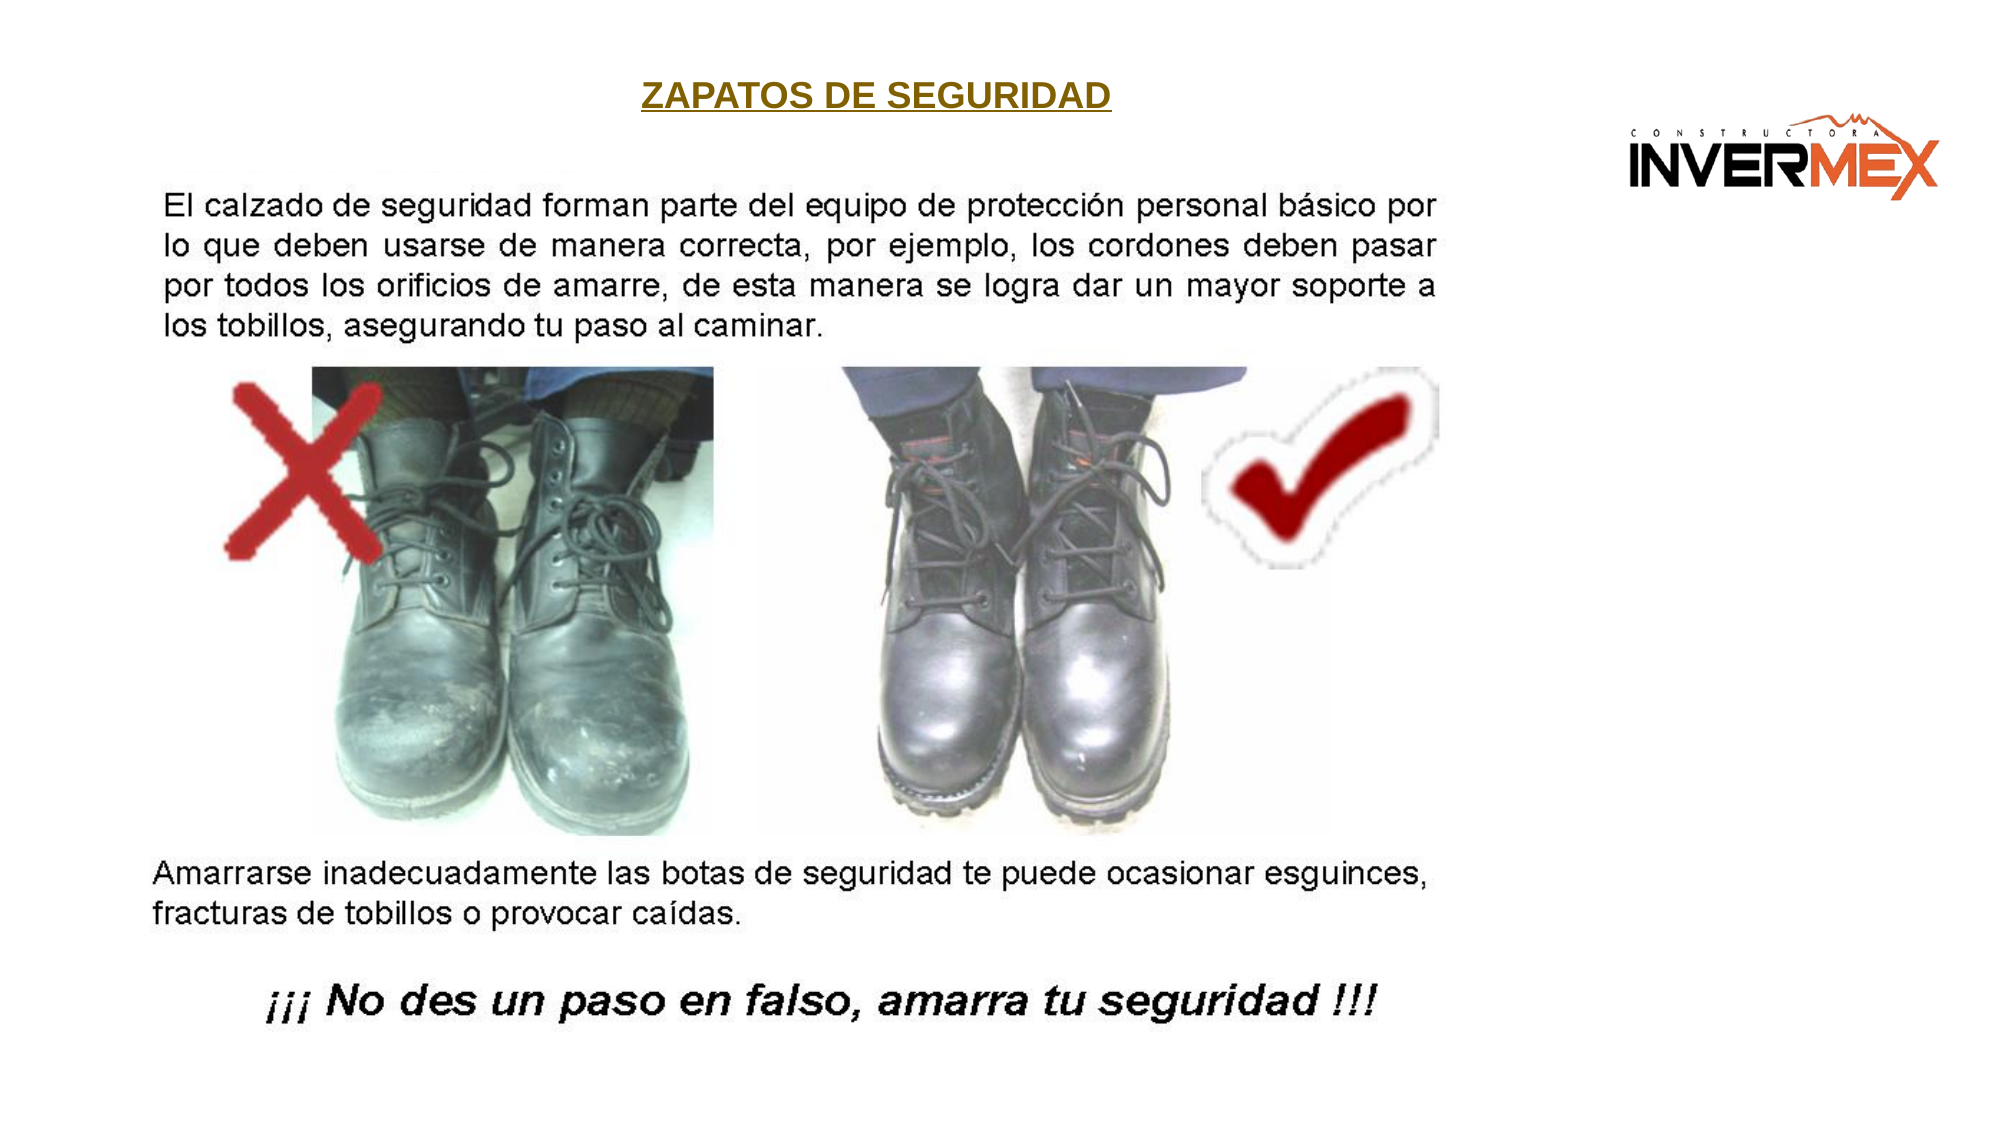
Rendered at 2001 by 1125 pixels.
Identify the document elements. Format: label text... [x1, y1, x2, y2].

picture [142, 171, 1451, 1032]
picture [1592, 77, 1964, 242]
text_box ZAPATOS DE SEGURIDAD [626, 63, 1127, 123]
